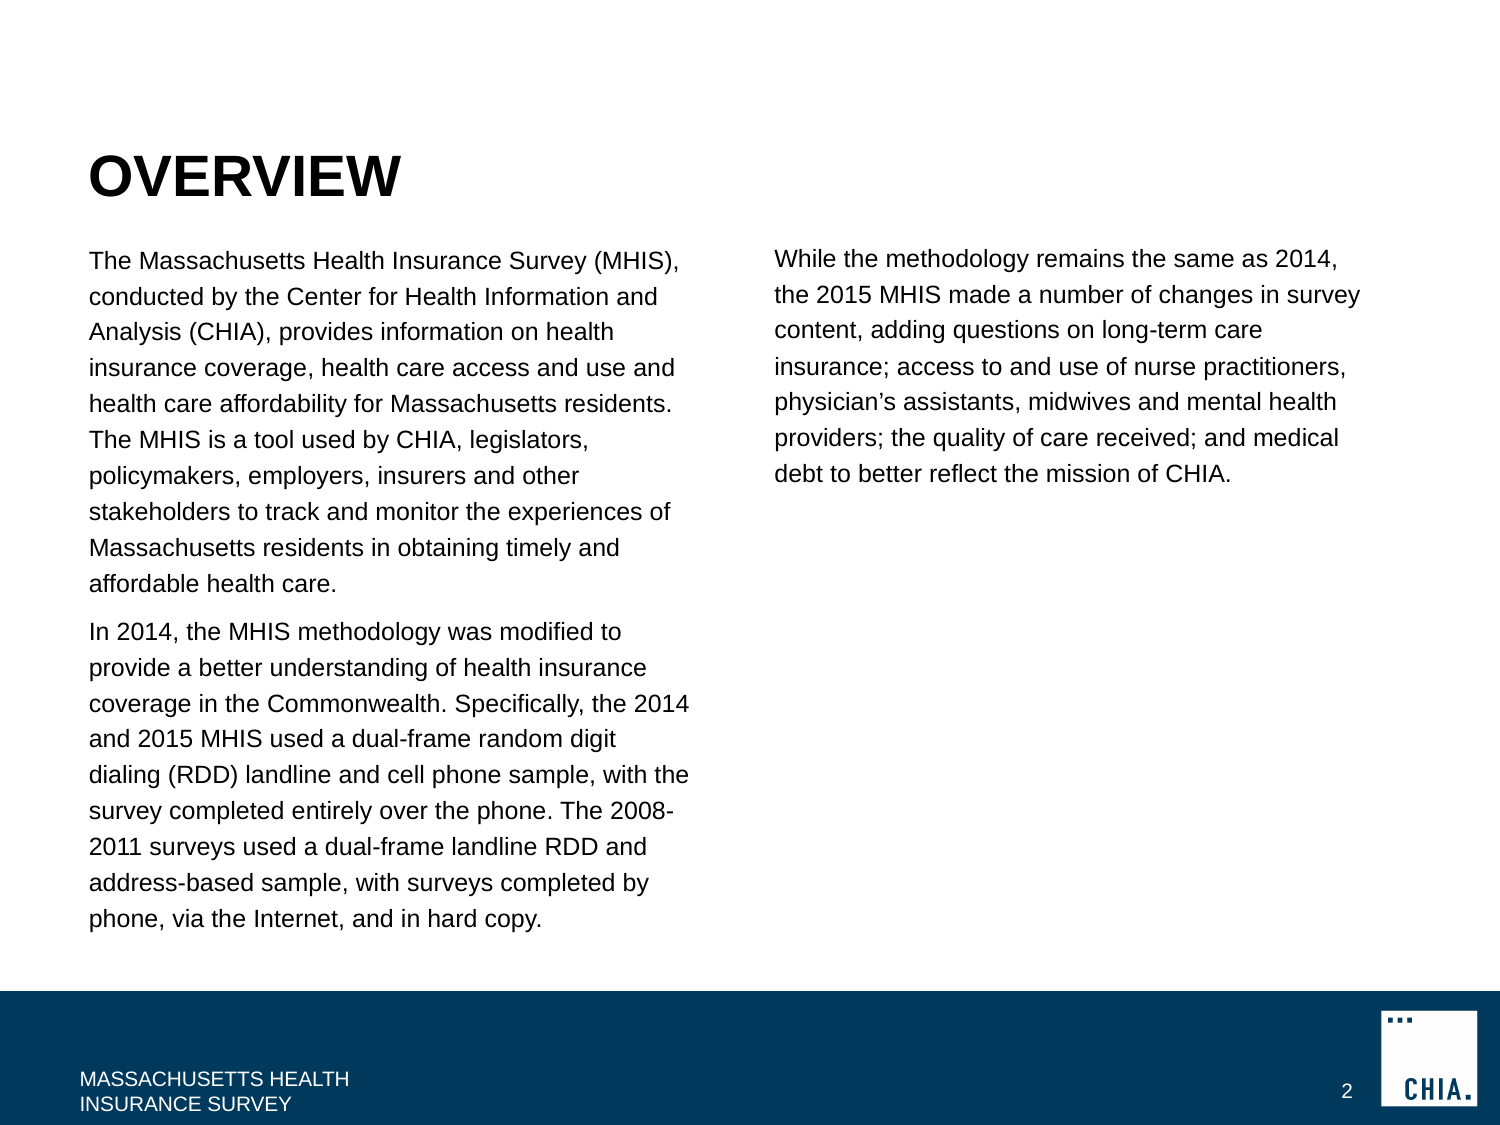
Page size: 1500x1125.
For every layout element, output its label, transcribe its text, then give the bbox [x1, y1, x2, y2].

title OVERVIEW [73, 120, 1393, 227]
footer MASSACHUSETTS HEALTH INSURANCE SURVEY [64, 1060, 430, 1121]
list The Massachusetts Health Insurance Survey (MHIS), conducted by the Center for Health Information and Analysis (CHIA), provides information on health insurance coverage, health care access and use and health care affordability for Massachusetts residents. The MHIS is a tool used by CHIA, legislators, policymakers, employers, insurers and other stakeholders to track and monitor the experiences of Massachusetts residents in obtaining timely and affordable health care. In 2014, the MHIS methodology was modified to provide a better understanding of health insurance coverage in the Commonwealth. Specifically, the 2014 and 2015 MHIS used a dual-frame random digit dialing (RDD) landline and cell phone sample, with the survey completed entirely over the phone. The 2008-2011 surveys used a dual-frame landline RDD and address-based sample, with surveys completed by phone, via the Internet, and in hard copy. [73, 230, 707, 904]
list While the methodology remains the same as 2014, the 2015 MHIS made a number of changes in survey content, adding questions on long-term care insurance; access to and use of nurse practitioners, physician’s assistants, midwives and mental health providers; the quality of care received; and medical debt to better reflect the mission of CHIA. [759, 228, 1393, 902]
slide_number 2 [1017, 1060, 1368, 1121]
picture [0, 991, 1500, 1125]
